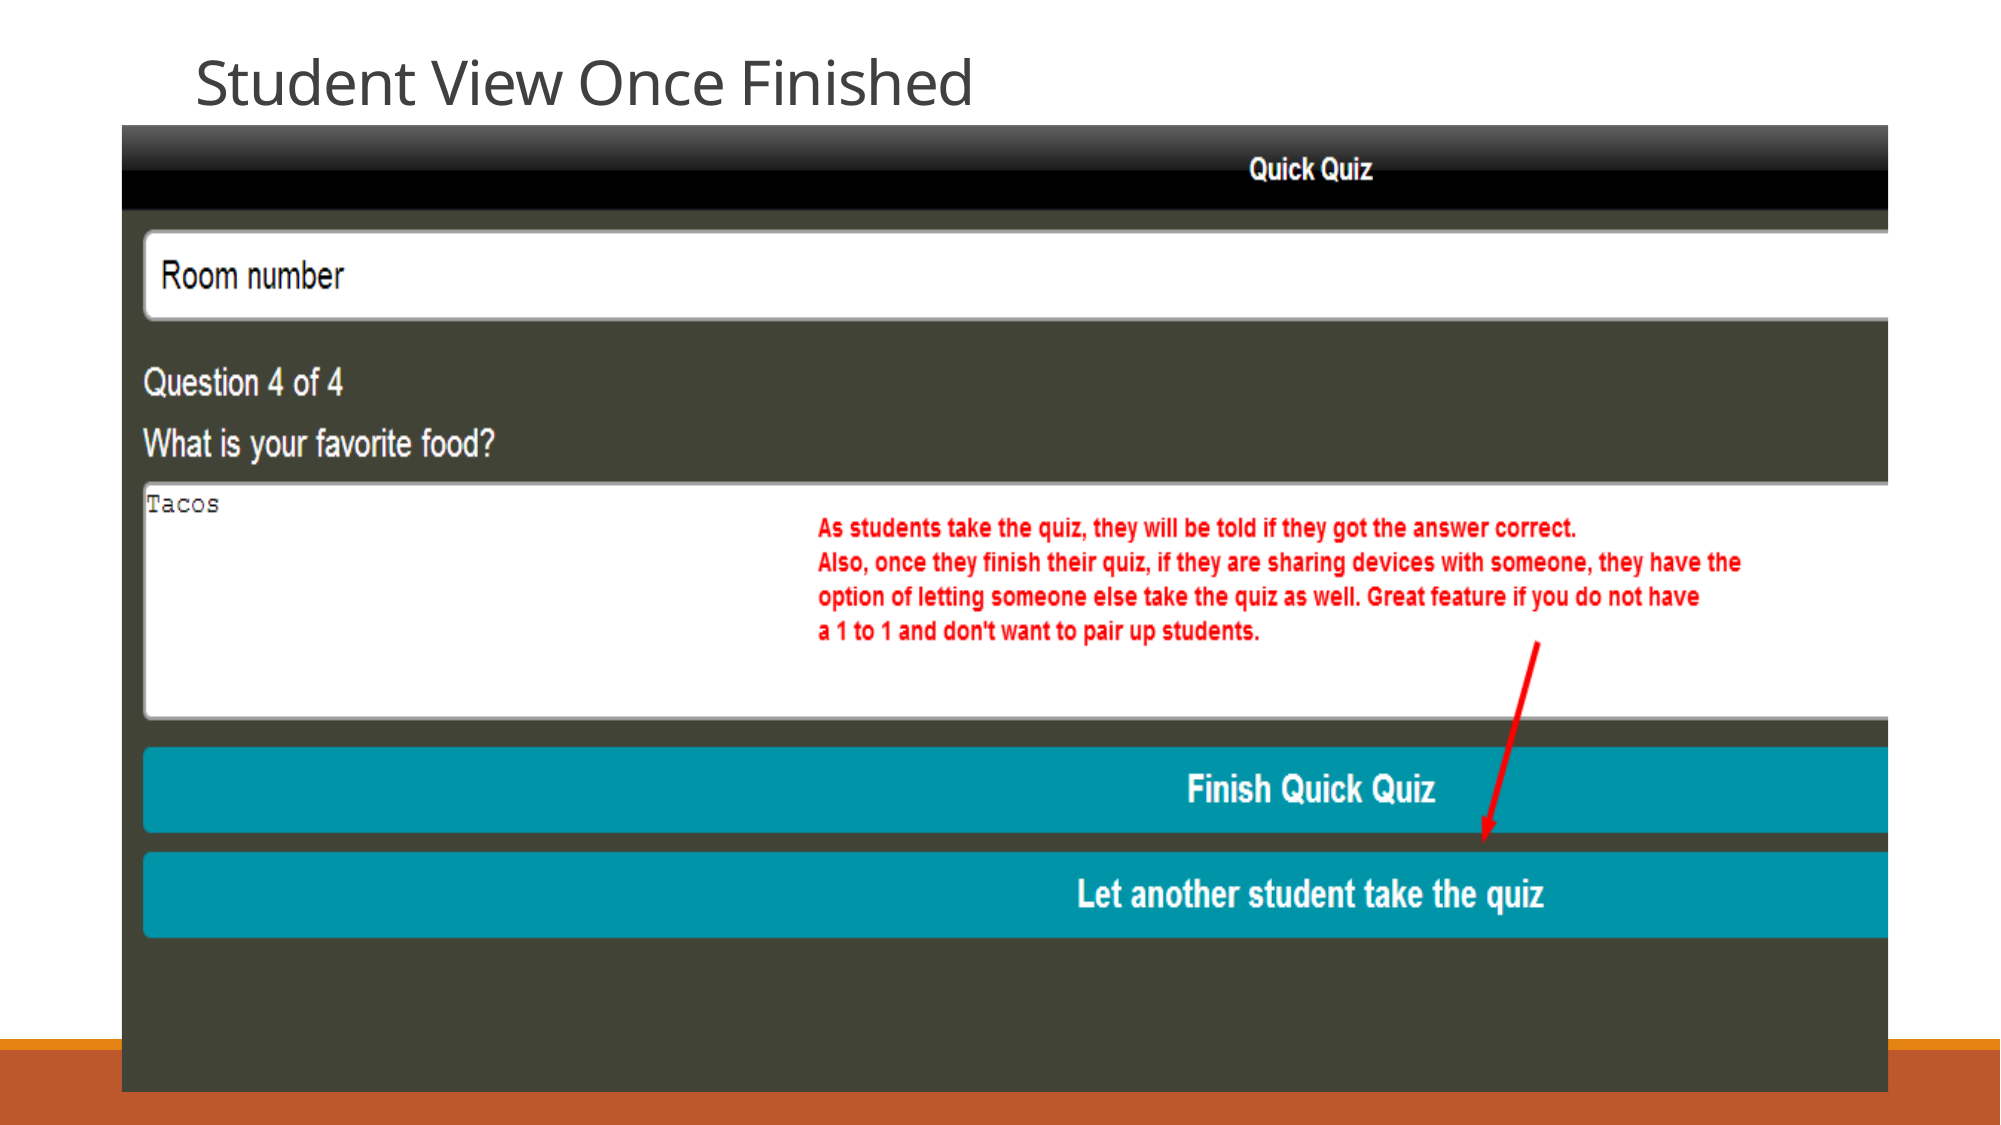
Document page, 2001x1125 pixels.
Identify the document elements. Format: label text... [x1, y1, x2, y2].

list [121, 125, 1889, 1092]
title Student View Once Finished [180, 47, 1830, 122]
